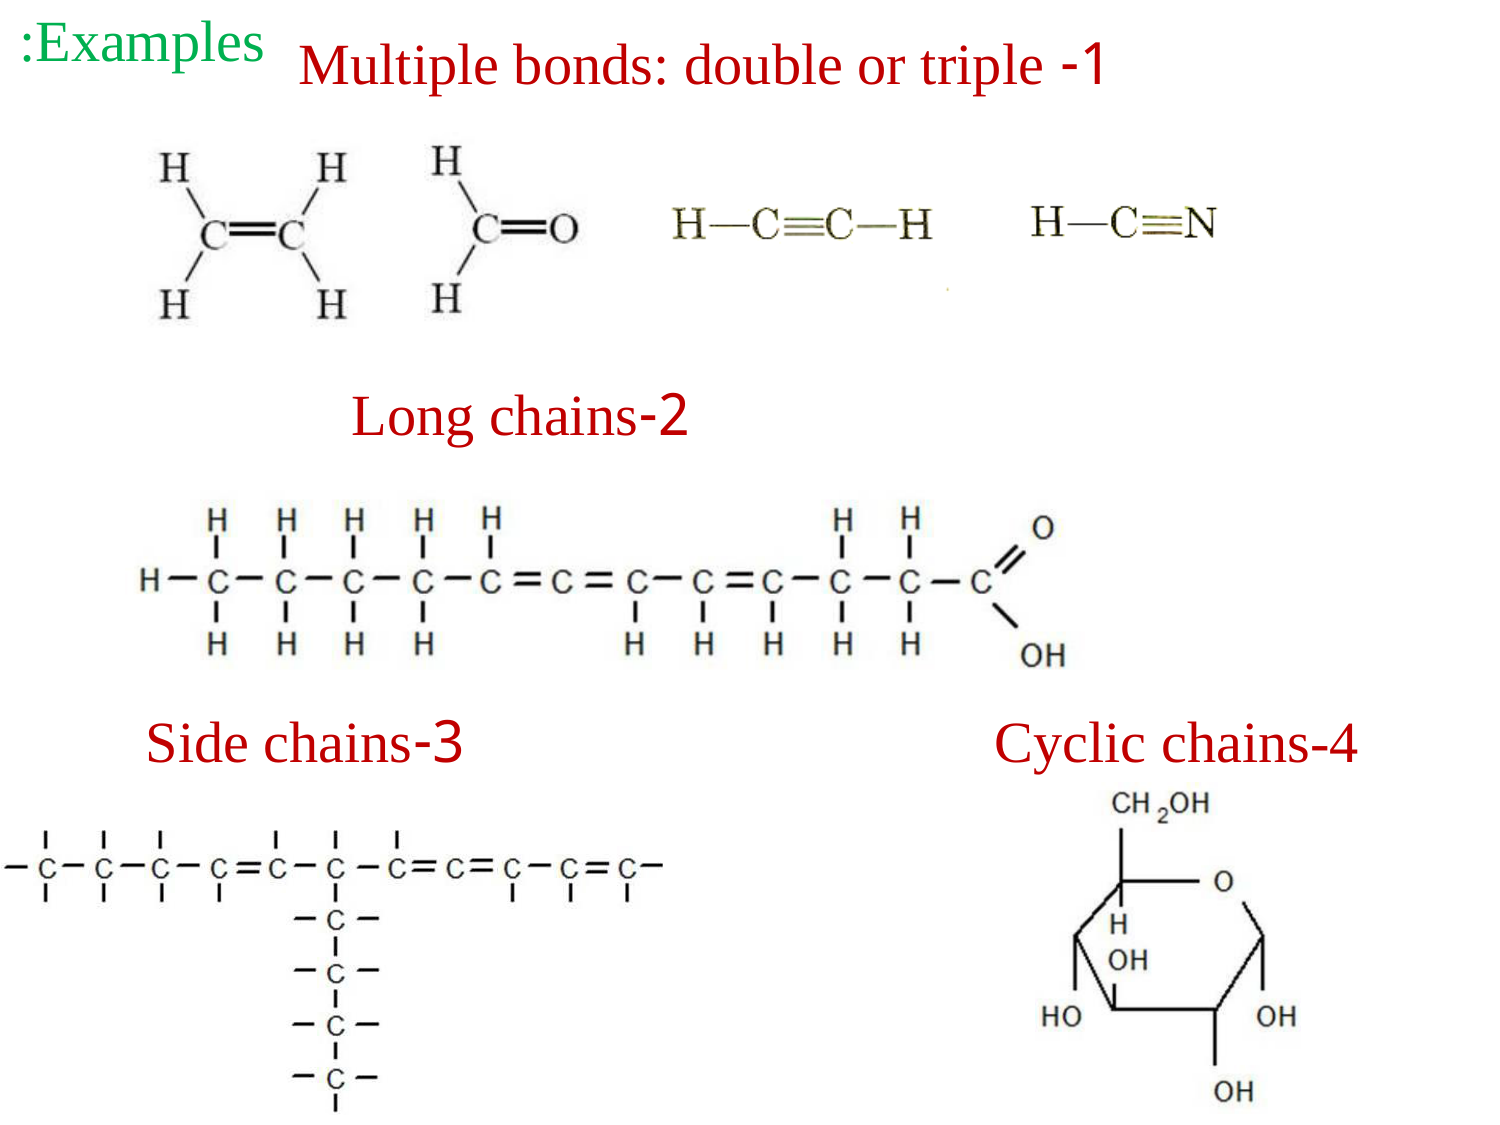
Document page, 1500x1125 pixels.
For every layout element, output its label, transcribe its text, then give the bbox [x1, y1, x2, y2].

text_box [136, 103, 1282, 338]
picture [1, 814, 663, 1122]
text_box 1- Multiple bonds: double or triple [283, 19, 1127, 102]
text_box 2-Long chains [321, 370, 705, 455]
text_box Examples: [4, 0, 280, 81]
picture [125, 462, 1100, 694]
picture [1034, 782, 1304, 1114]
text_box 3-Side chains [115, 697, 480, 782]
text_box 4-Cyclic chains [965, 697, 1374, 782]
